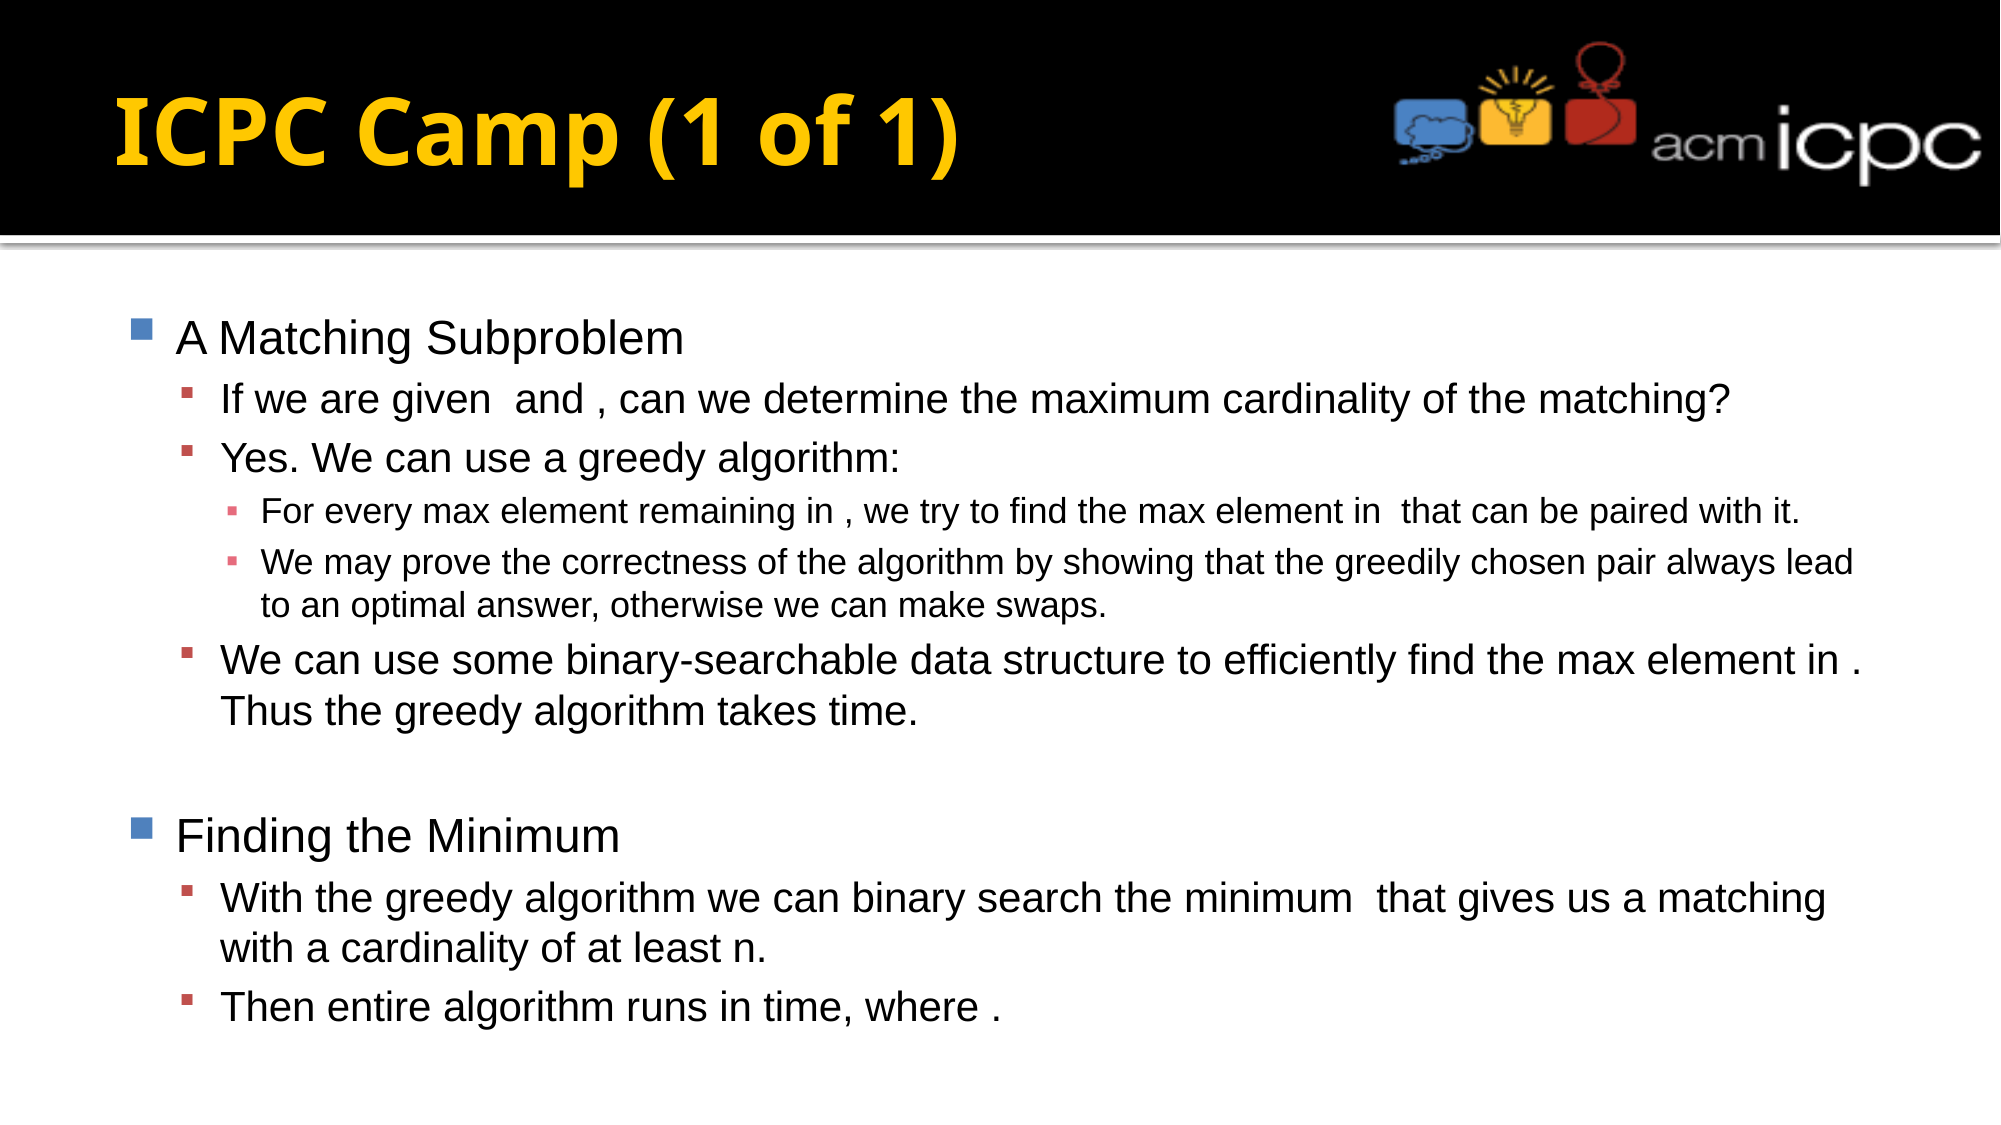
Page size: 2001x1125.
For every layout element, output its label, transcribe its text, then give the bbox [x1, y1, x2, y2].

title ICPC Camp (1 of 1) [99, 25, 1350, 231]
picture [1366, 24, 2000, 191]
